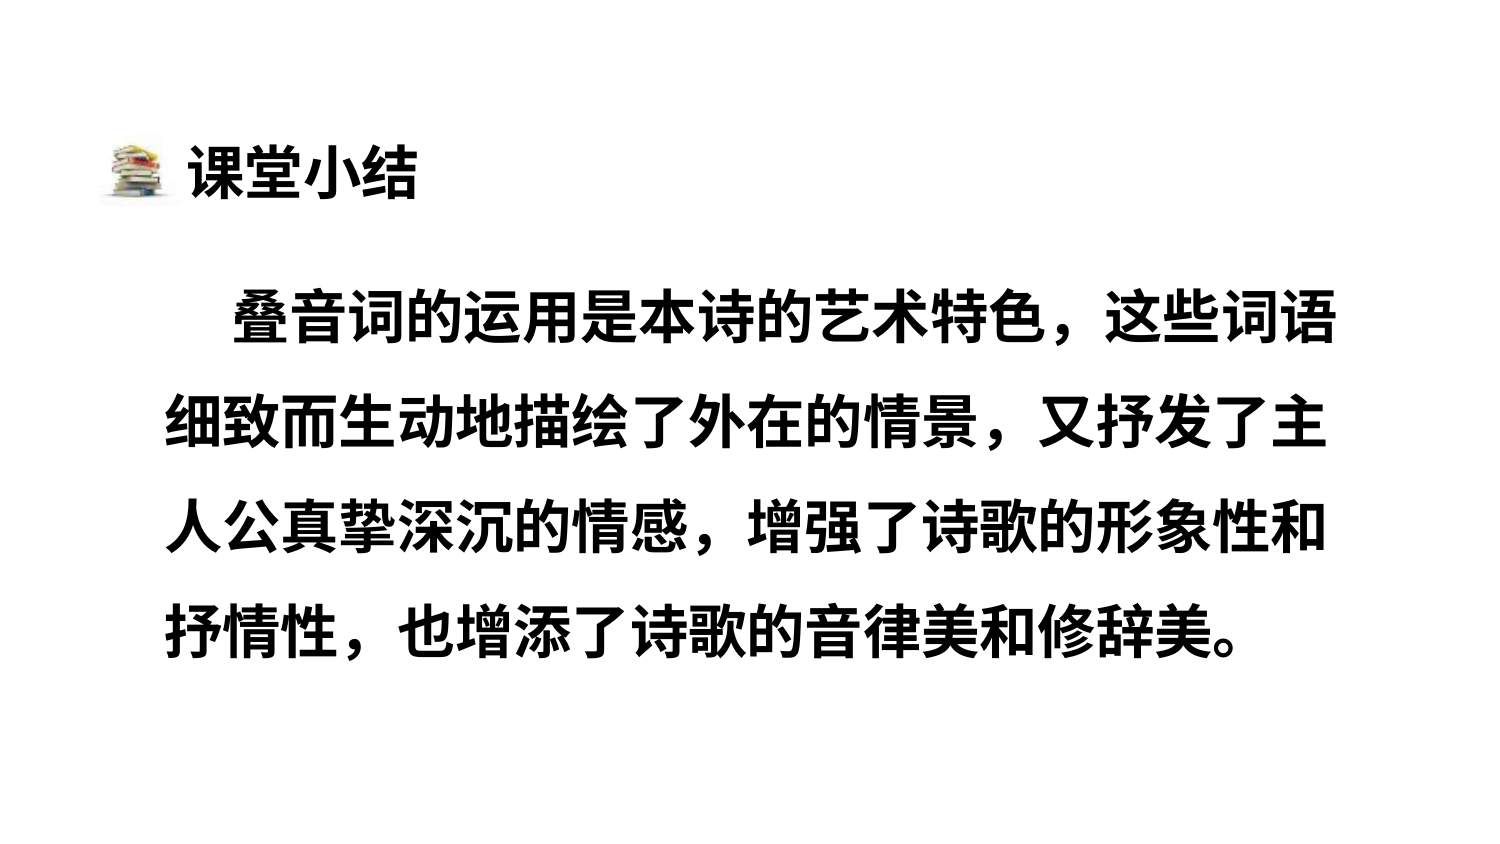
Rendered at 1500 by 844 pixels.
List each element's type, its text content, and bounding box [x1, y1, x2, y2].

text_box 叠音词的运用是本诗的艺术特色，这些词语细致而生动地描绘了外在的情景，又抒发了主人公真挚深沉的情感，增强了诗歌的形象性和抒情性，也增添了诗歌的音律美和修辞美。 [149, 237, 1383, 673]
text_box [87, 128, 437, 215]
